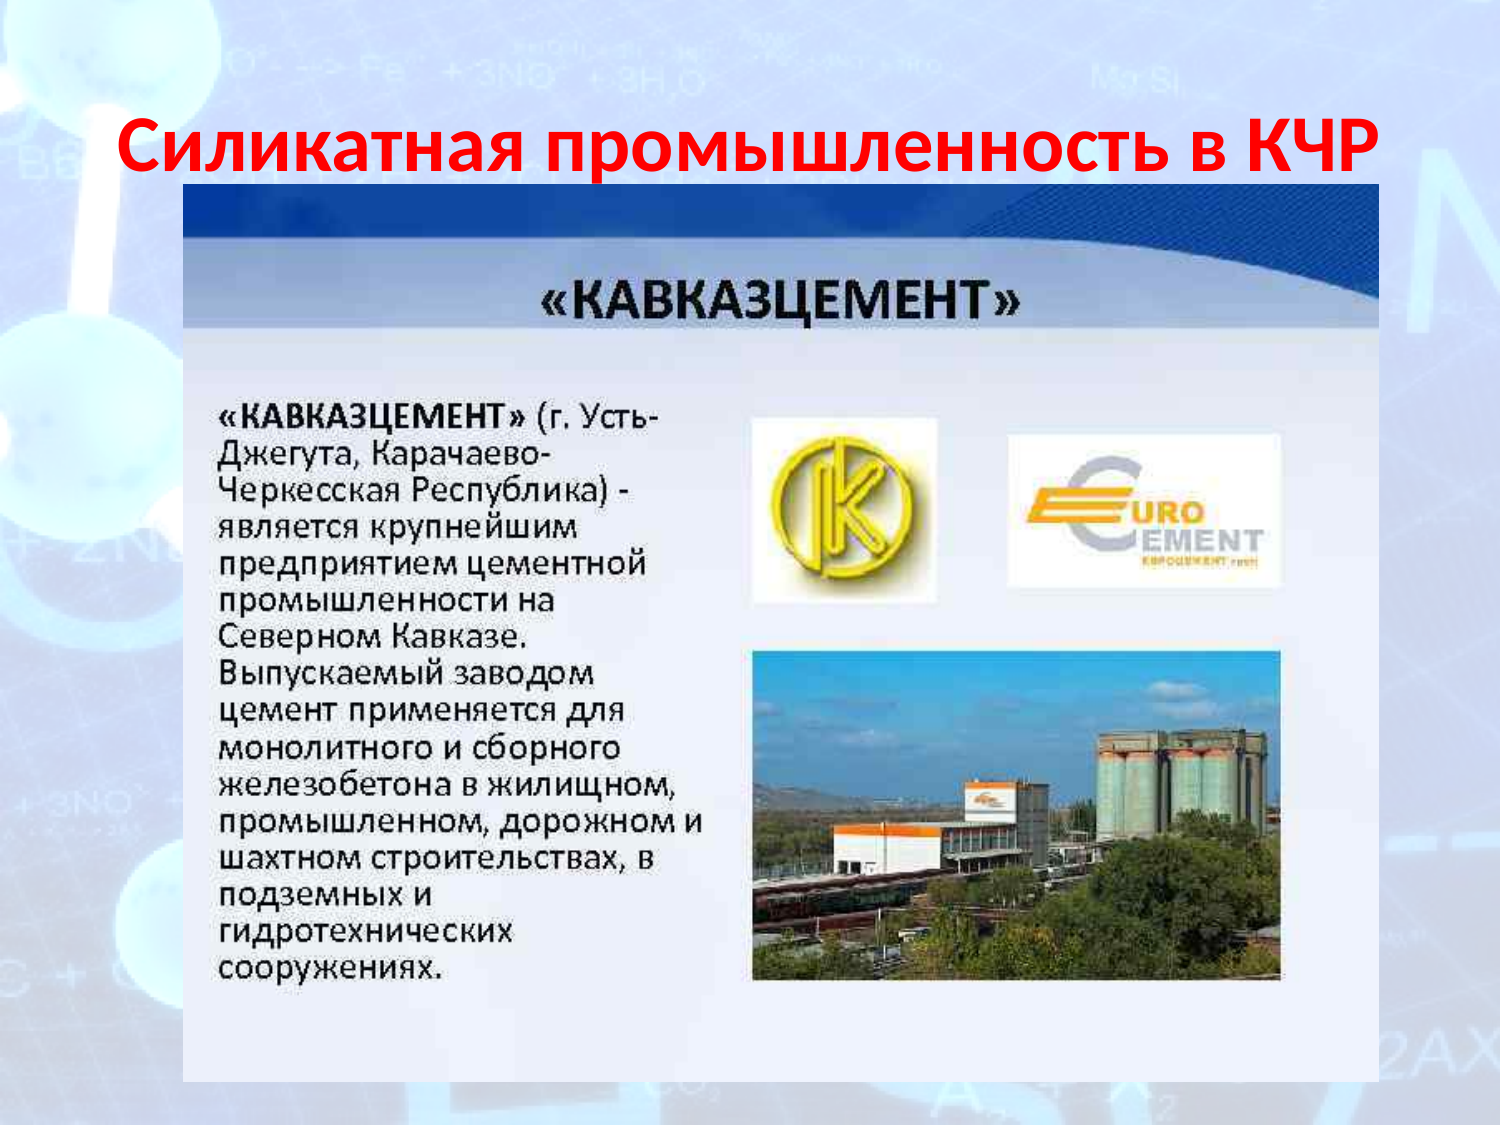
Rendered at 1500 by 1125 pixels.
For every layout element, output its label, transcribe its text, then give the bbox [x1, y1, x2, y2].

picture [0, 0, 1500, 1125]
title Силикатная промышленность в КЧР [75, 45, 1425, 233]
